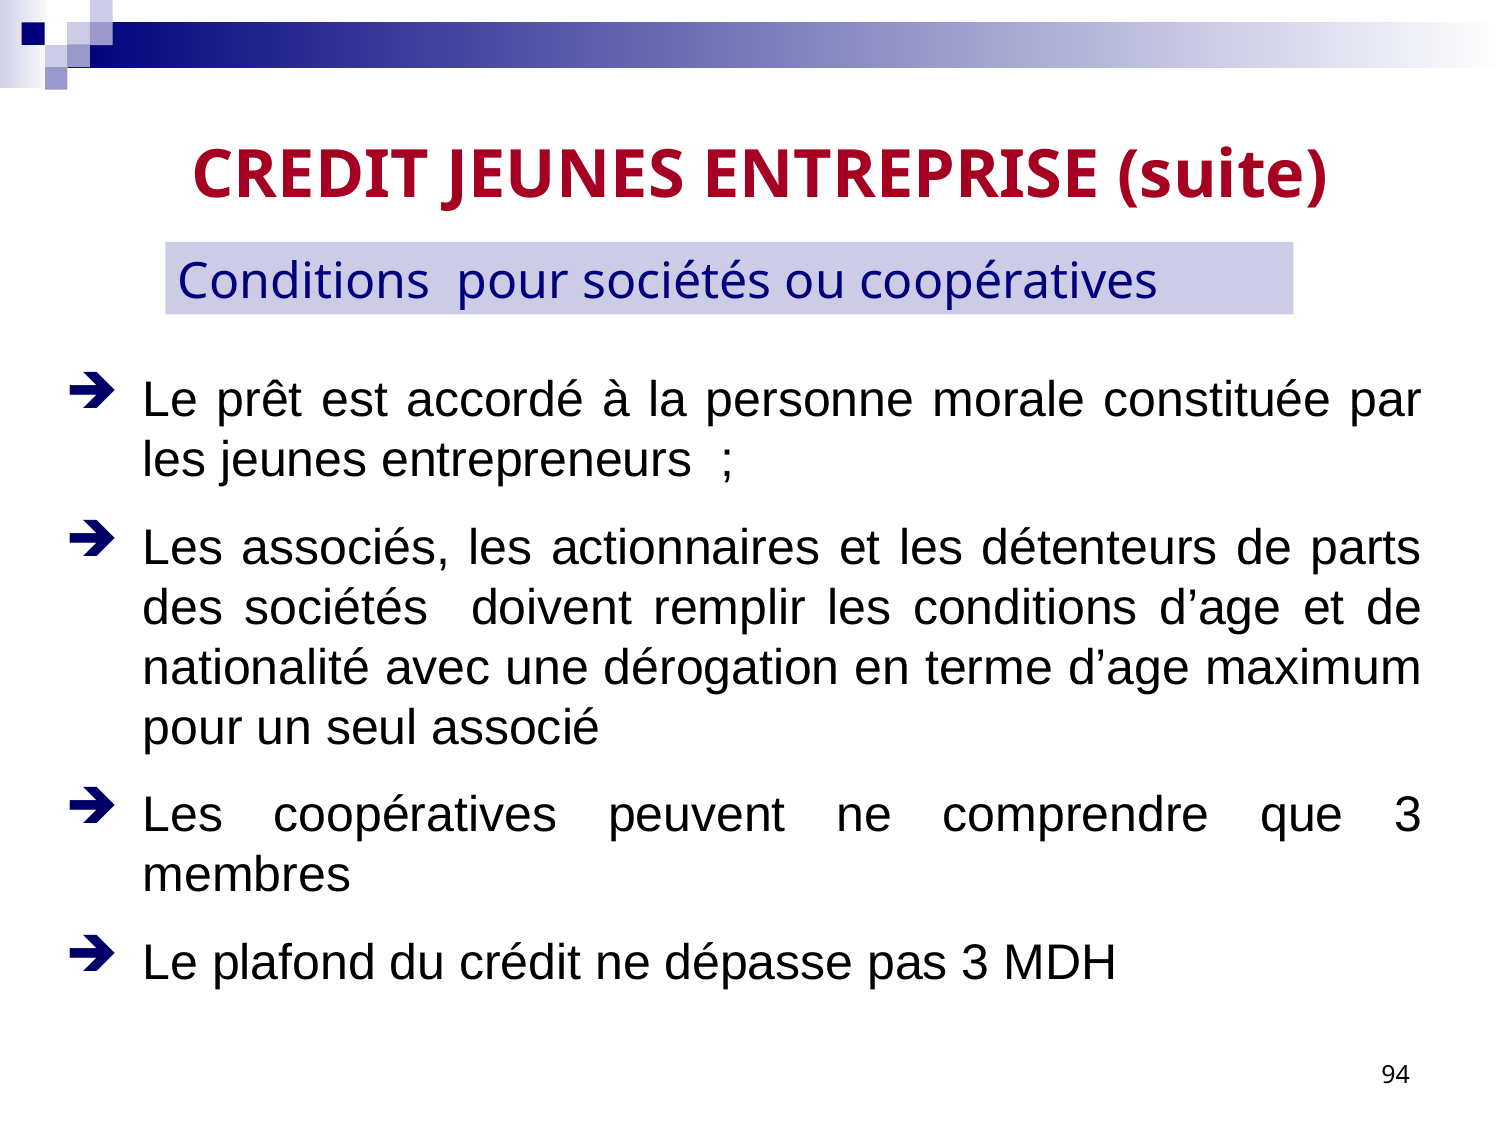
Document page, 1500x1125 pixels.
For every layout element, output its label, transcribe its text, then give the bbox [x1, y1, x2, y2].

text_box Conditions pour sociétés ou coopératives [165, 241, 1294, 315]
title CREDIT JEUNES ENTREPRISE (suite) [85, 122, 1436, 221]
text_box Le prêt est accordé à la personne morale constituée par les jeunes entrepreneurs ; Les associés, les actionnaires et les détenteurs de parts des sociétés doivent remplir les conditions d’age et de nationalité avec une dérogation en terme d’age maximum pour un seul associé Les coopératives peuvent ne comprendre que 3 membres Le plafond du crédit ne dépasse pas 3 MDH [53, 360, 1436, 996]
slide_number 94 [1074, 1025, 1425, 1100]
